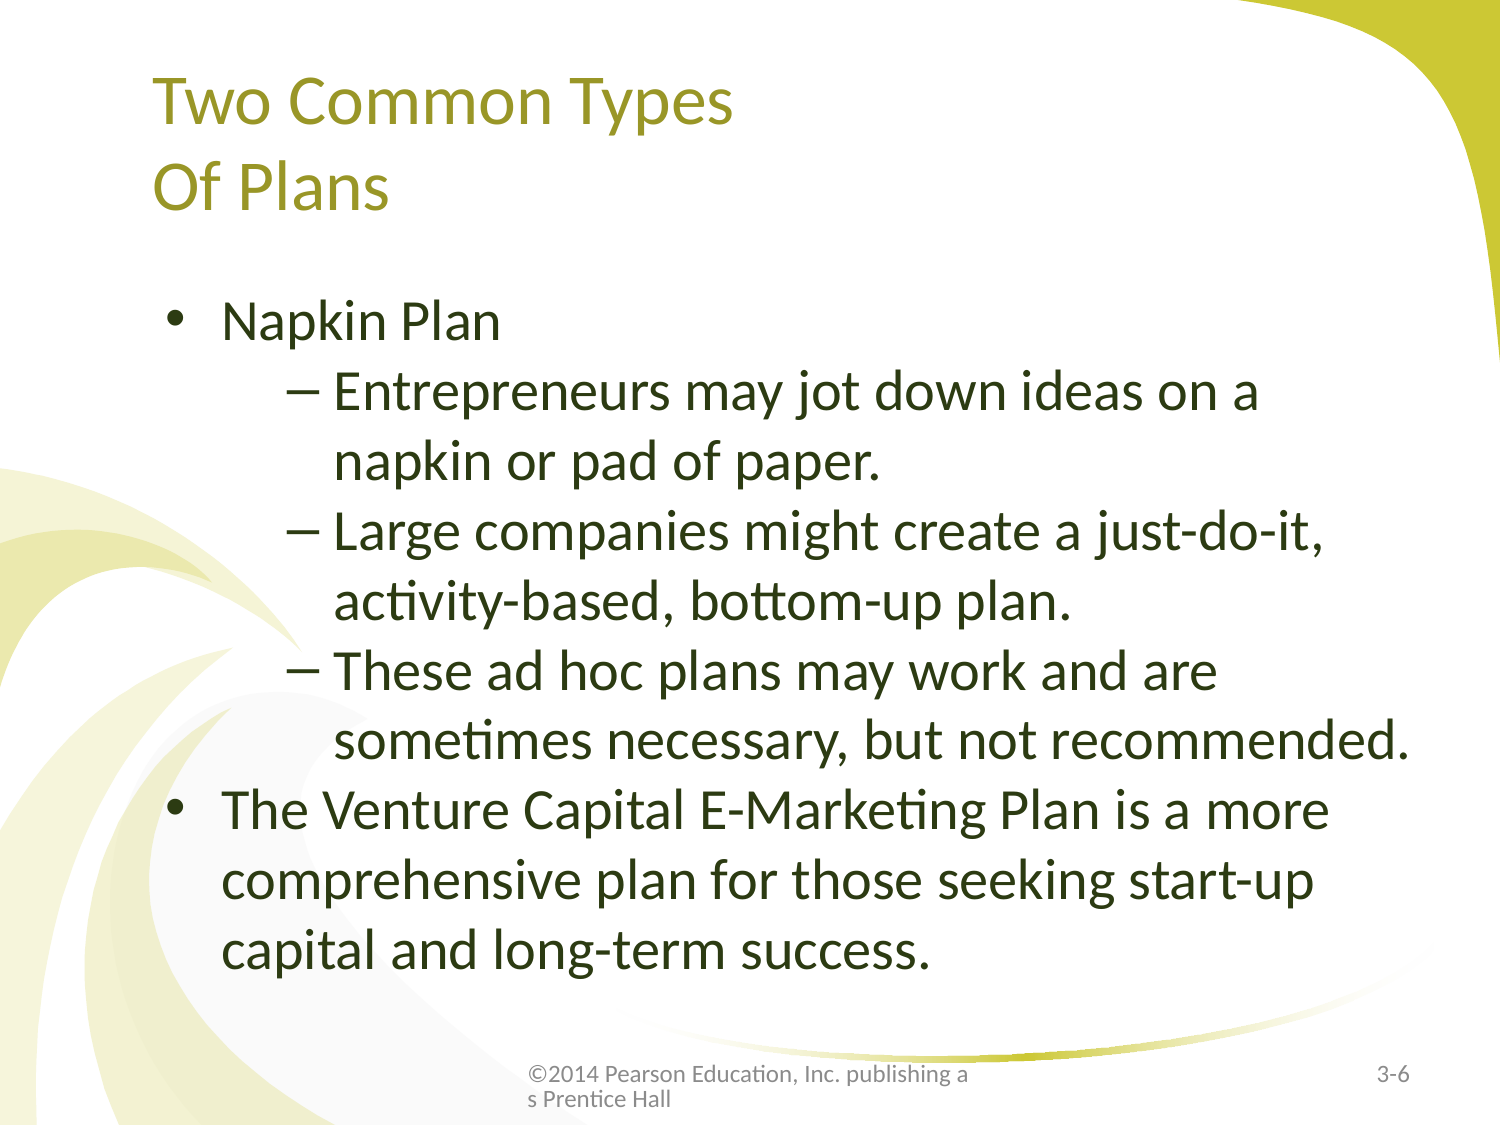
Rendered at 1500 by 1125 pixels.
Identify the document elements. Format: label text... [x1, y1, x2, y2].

title Two Common Types Of Plans [137, 45, 1425, 233]
slide_number 3-6 [1074, 1042, 1425, 1103]
list Napkin Plan Entrepreneurs may jot down ideas on a napkin or pad of paper. Large companies might create a just-do-it, activity-based, bottom-up plan. These ad hoc plans may work and are sometimes necessary, but not recommended. The Venture Capital E-Marketing Plan is a more comprehensive plan for those seeking start-up capital and long-term success. [150, 275, 1438, 1000]
footer ©2014 Pearson Education, Inc. publishing as Prentice Hall [512, 1042, 988, 1103]
